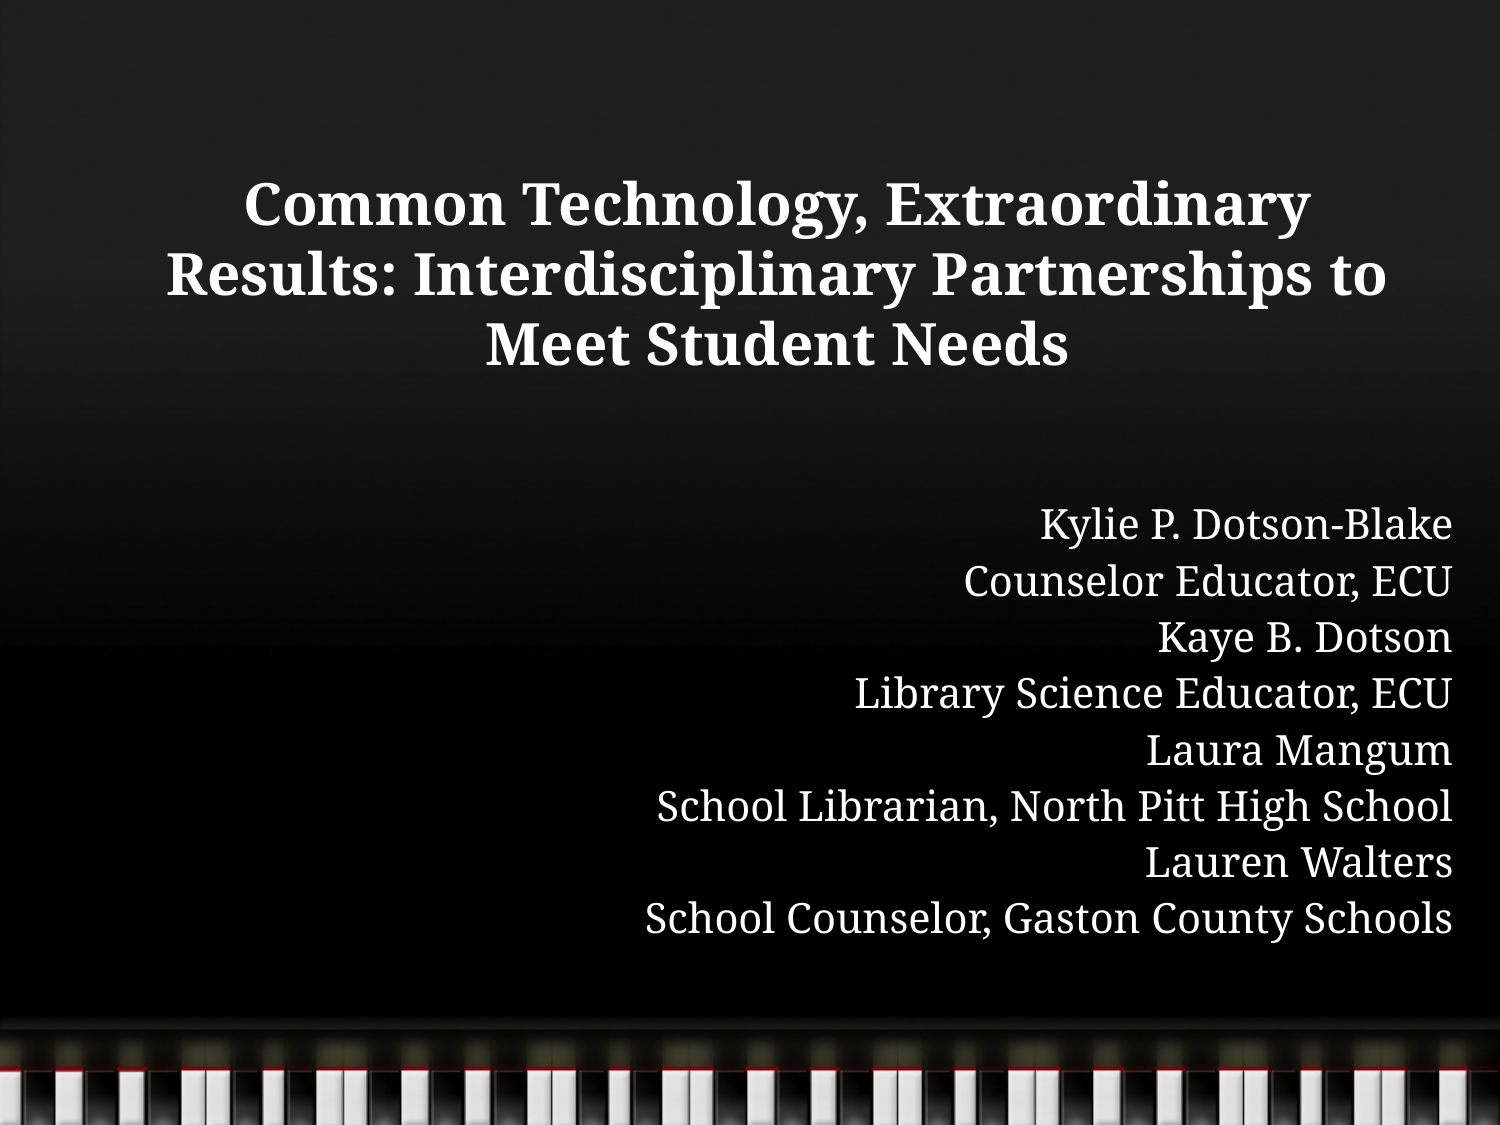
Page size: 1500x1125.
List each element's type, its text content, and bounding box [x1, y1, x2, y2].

picture [0, 0, 1500, 1125]
subtitle Kylie P. Dotson-Blake Counselor Educator, ECU Kaye B. Dotson Library Science Educator, ECU Laura Mangum School Librarian, North Pitt High School Lauren Walters School Counselor, Gaston County Schools [127, 490, 1469, 952]
title Common Technology, Extraordinary Results: Interdisciplinary Partnerships to Meet Student Needs [127, 143, 1428, 385]
